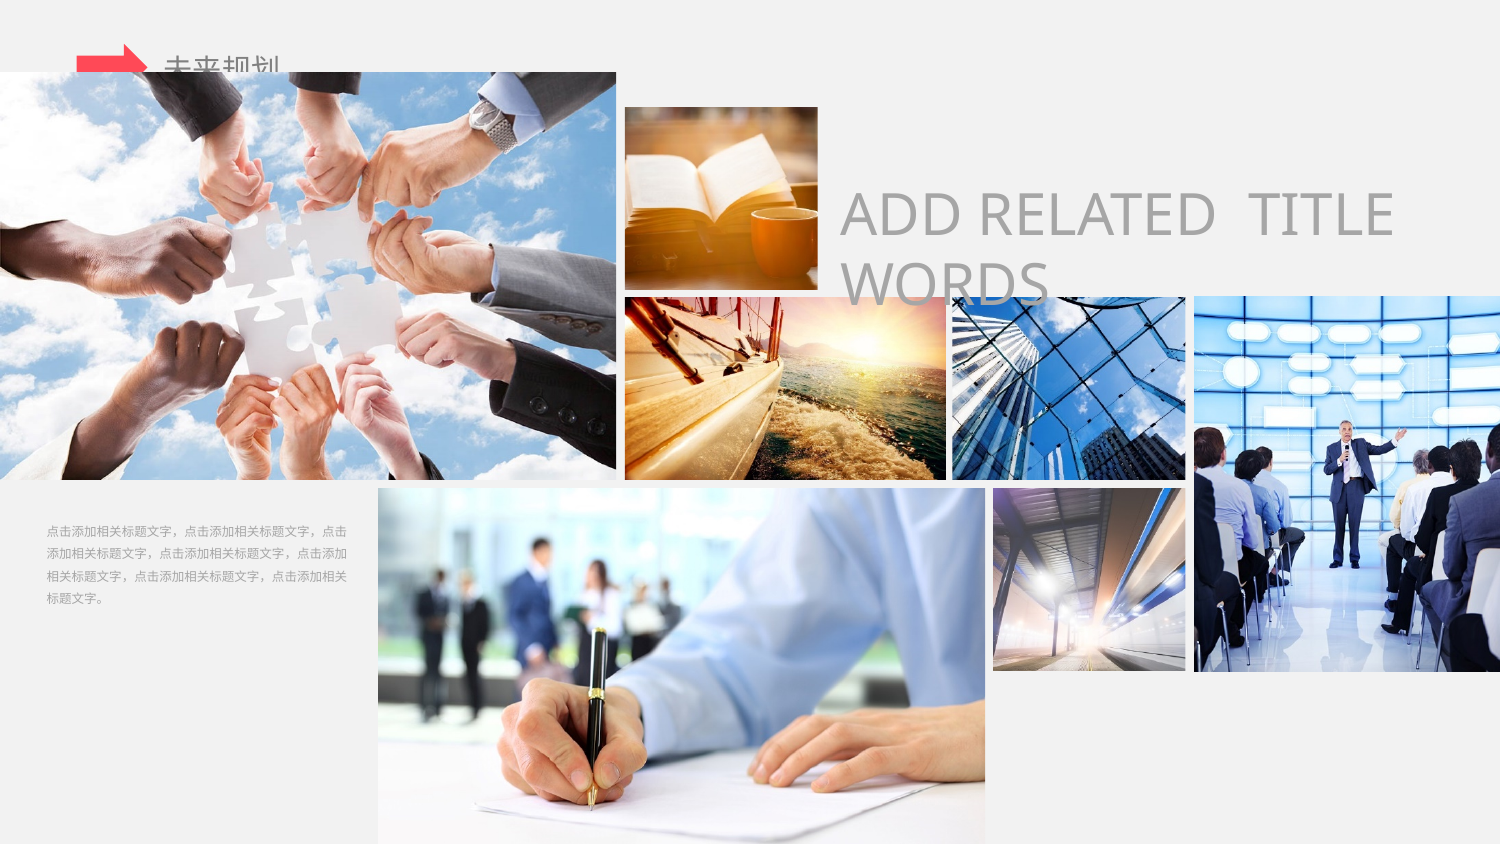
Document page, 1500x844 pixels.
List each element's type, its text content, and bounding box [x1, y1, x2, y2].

text_box [0, 72, 617, 480]
text_box [952, 323, 1186, 480]
text_box [624, 107, 818, 290]
text_box ADD RELATED TITLE WORDS [829, 171, 1500, 323]
text_box 点击添加相关标题文字，点击添加相关标题文字，点击添加相关标题文字，点击添加相关标题文字，点击添加相关标题文字，点击添加相关标题文字，点击添加相关标题文字。 [35, 511, 368, 612]
text_box [624, 297, 946, 480]
text_box [378, 488, 986, 844]
text_box [993, 488, 1186, 671]
text_box [1194, 323, 1500, 672]
